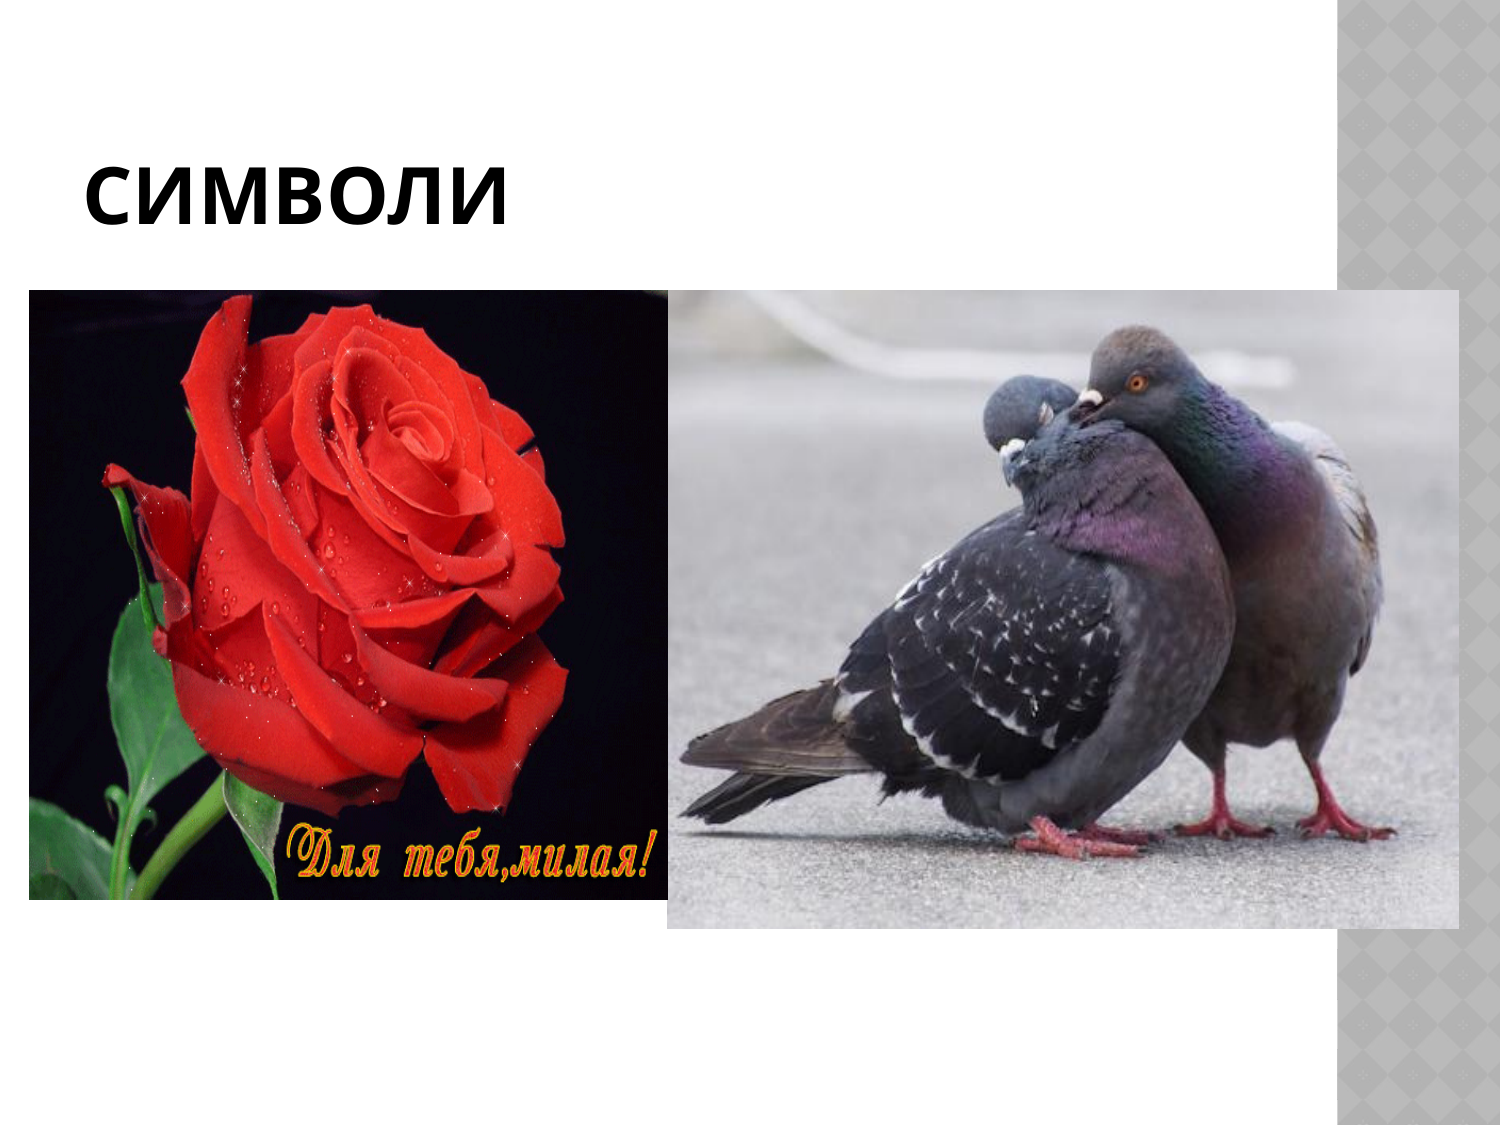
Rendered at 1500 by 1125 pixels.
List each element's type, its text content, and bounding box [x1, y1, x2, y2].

title Символи [75, 52, 1263, 240]
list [666, 290, 1460, 930]
picture [29, 290, 668, 900]
